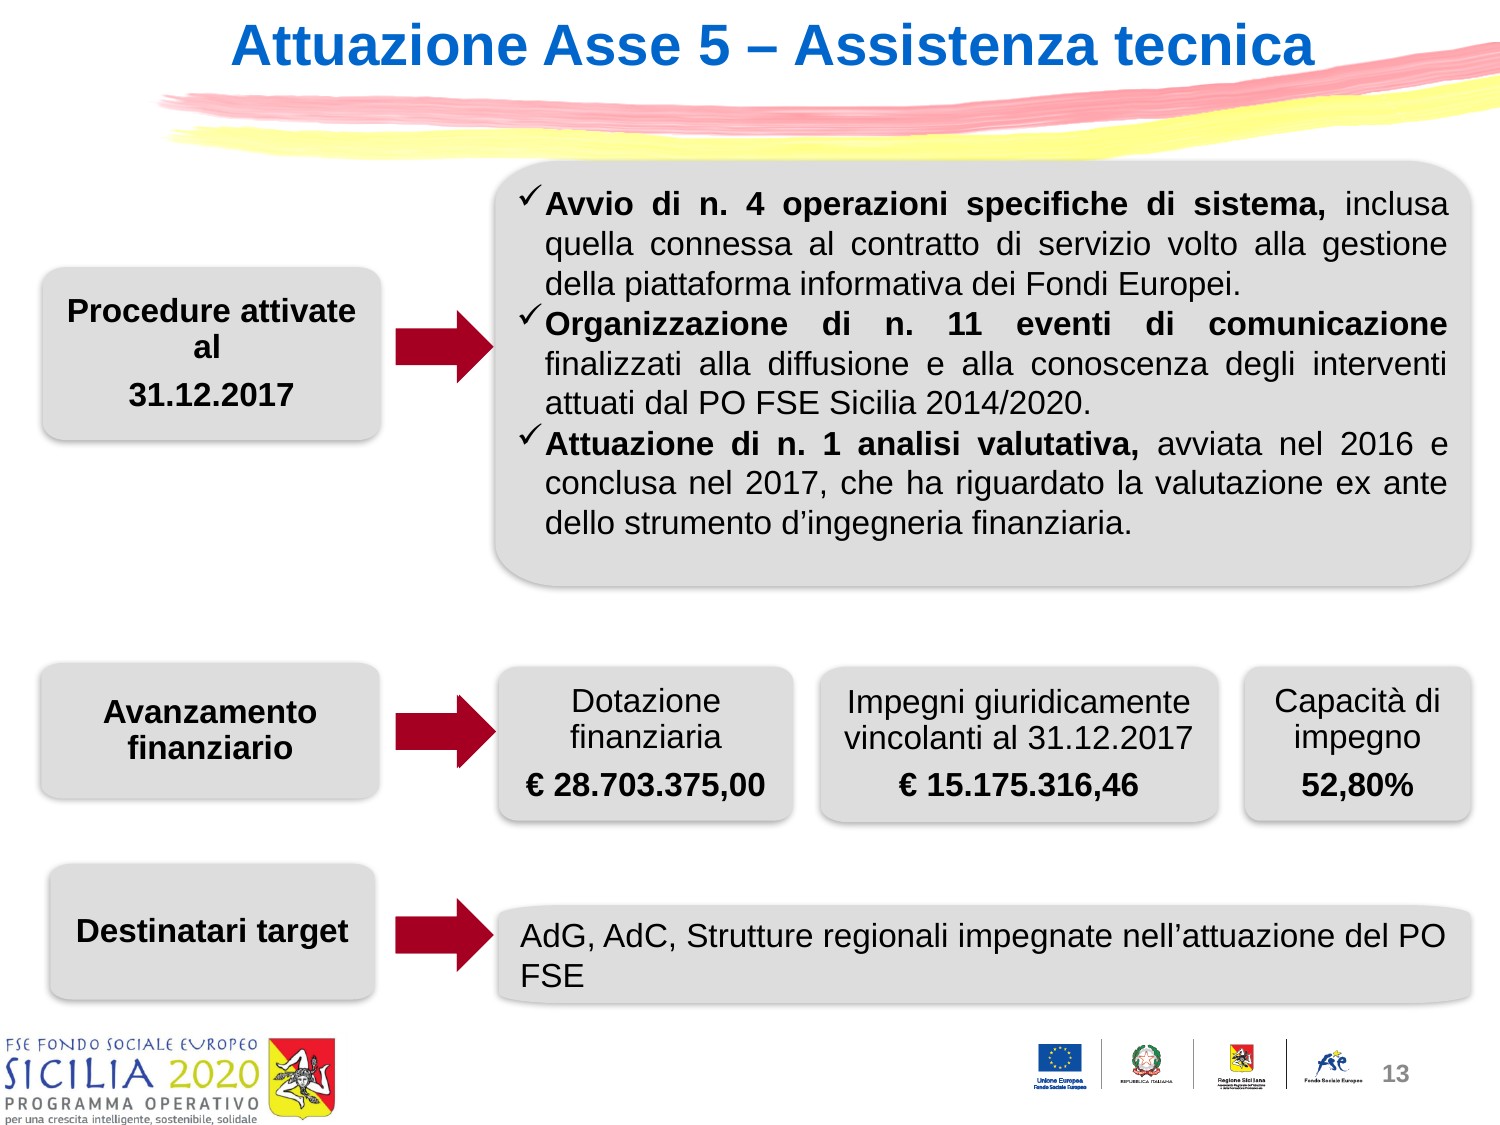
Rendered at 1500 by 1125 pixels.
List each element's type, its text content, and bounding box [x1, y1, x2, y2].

text_box AdG, AdC, Strutture regionali impegnate nell’attuazione del PO FSE [498, 905, 1471, 1004]
text_box Destinatari target [50, 863, 375, 1000]
picture [100, 42, 1500, 173]
picture [0, 1031, 348, 1125]
text_box Attuazione Asse 5 – Assistenza tecnica [47, 0, 1500, 165]
text_box Impegni giuridicamente vincolanti al 31.12.2017 € 15.175.316,46 [820, 666, 1218, 823]
slide_number 13 [1382, 1042, 1425, 1103]
text_box [395, 898, 494, 972]
text_box Capacità di impegno 52,80% [1245, 666, 1471, 821]
text_box Dotazione finanziaria € 28.703.375,00 [498, 666, 794, 821]
text_box [395, 694, 494, 769]
text_box Procedure attivate al 31.12.2017 [42, 267, 381, 441]
picture [1009, 1034, 1377, 1107]
text_box [395, 309, 494, 384]
text_box Avvio di n. 4 operazioni specifiche di sistema, inclusa quella connessa al contratto di servizio volto alla gestione della piattaforma informativa dei Fondi Europei. Organizzazione di n. 11 eventi di comunicazione finalizzati alla diffusione e alla conoscenza degli interventi attuati dal PO FSE Sicilia 2014/2020. Attuazione di n. 1 analisi valutativa, avviata nel 2016 e conclusa nel 2017, che ha riguardato la valutazione ex ante dello strumento d’ingegneria finanziaria. [495, 181, 1471, 587]
text_box Avanzamento finanziario [41, 662, 380, 799]
